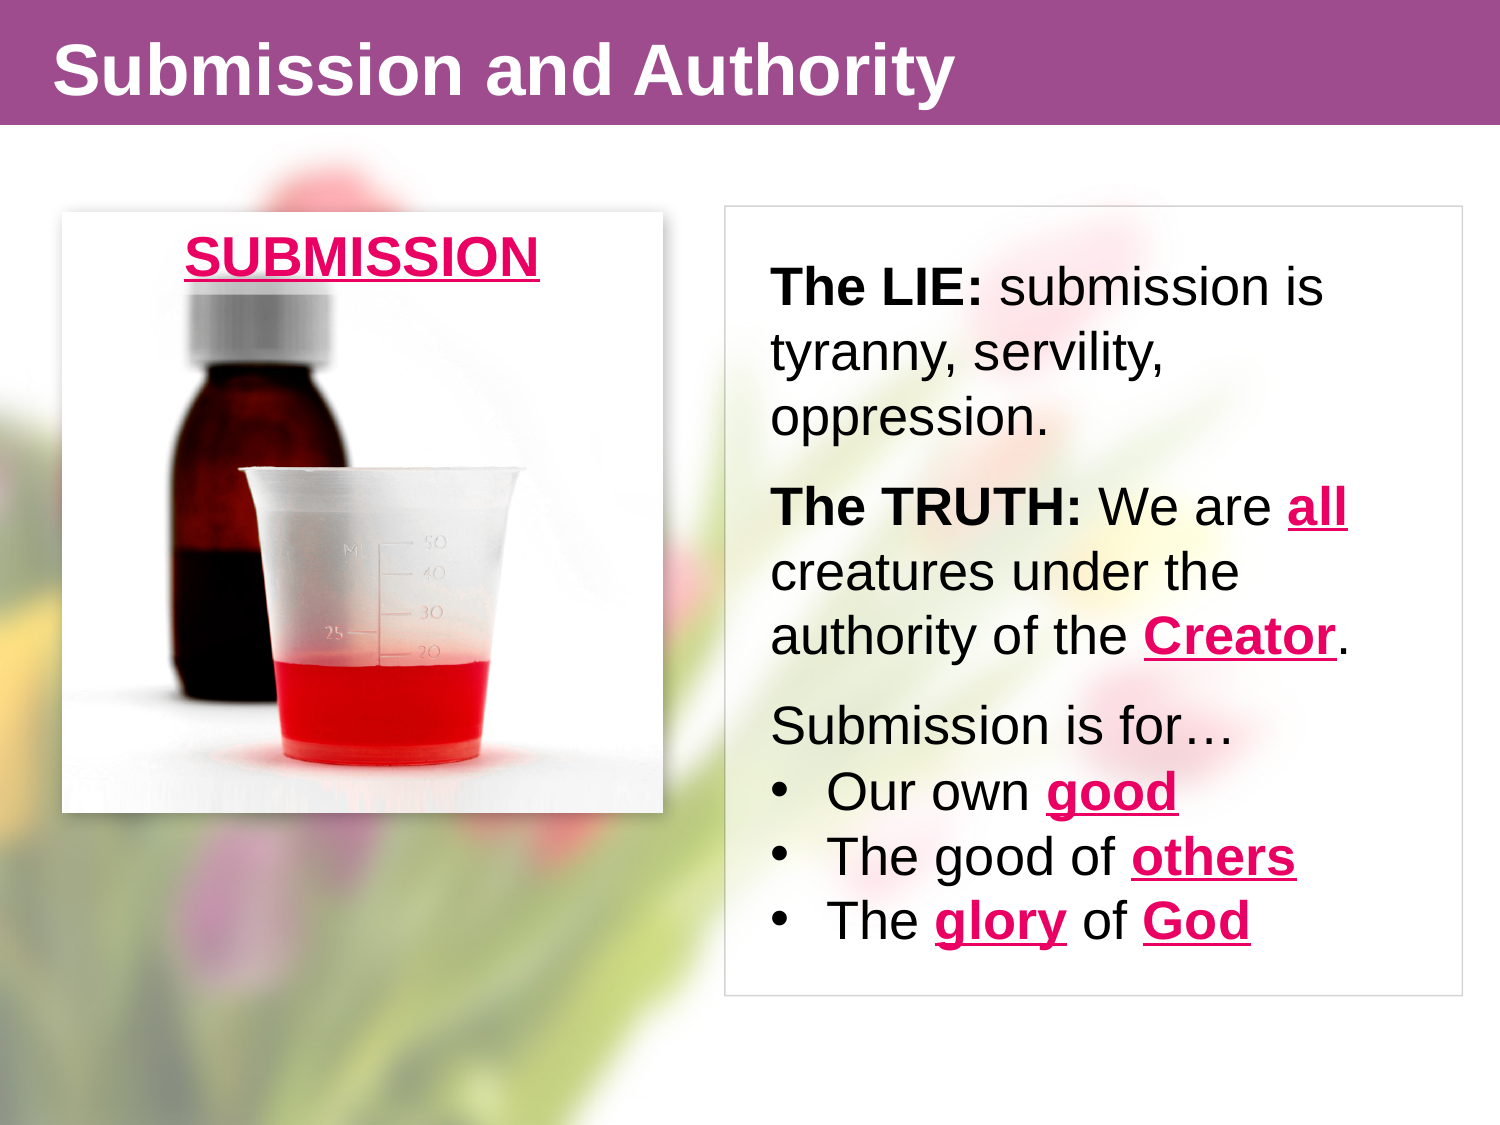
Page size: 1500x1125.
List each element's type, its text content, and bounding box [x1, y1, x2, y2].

text_box The LIE: submission is tyranny, servility, oppression. The TRUTH: We are all creatures under the authority of the Creator. Submission is for… Our own good The good of others The glory of God [724, 206, 1463, 996]
picture [0, 125, 1500, 1125]
text_box Submission and Authority [0, 0, 1500, 125]
